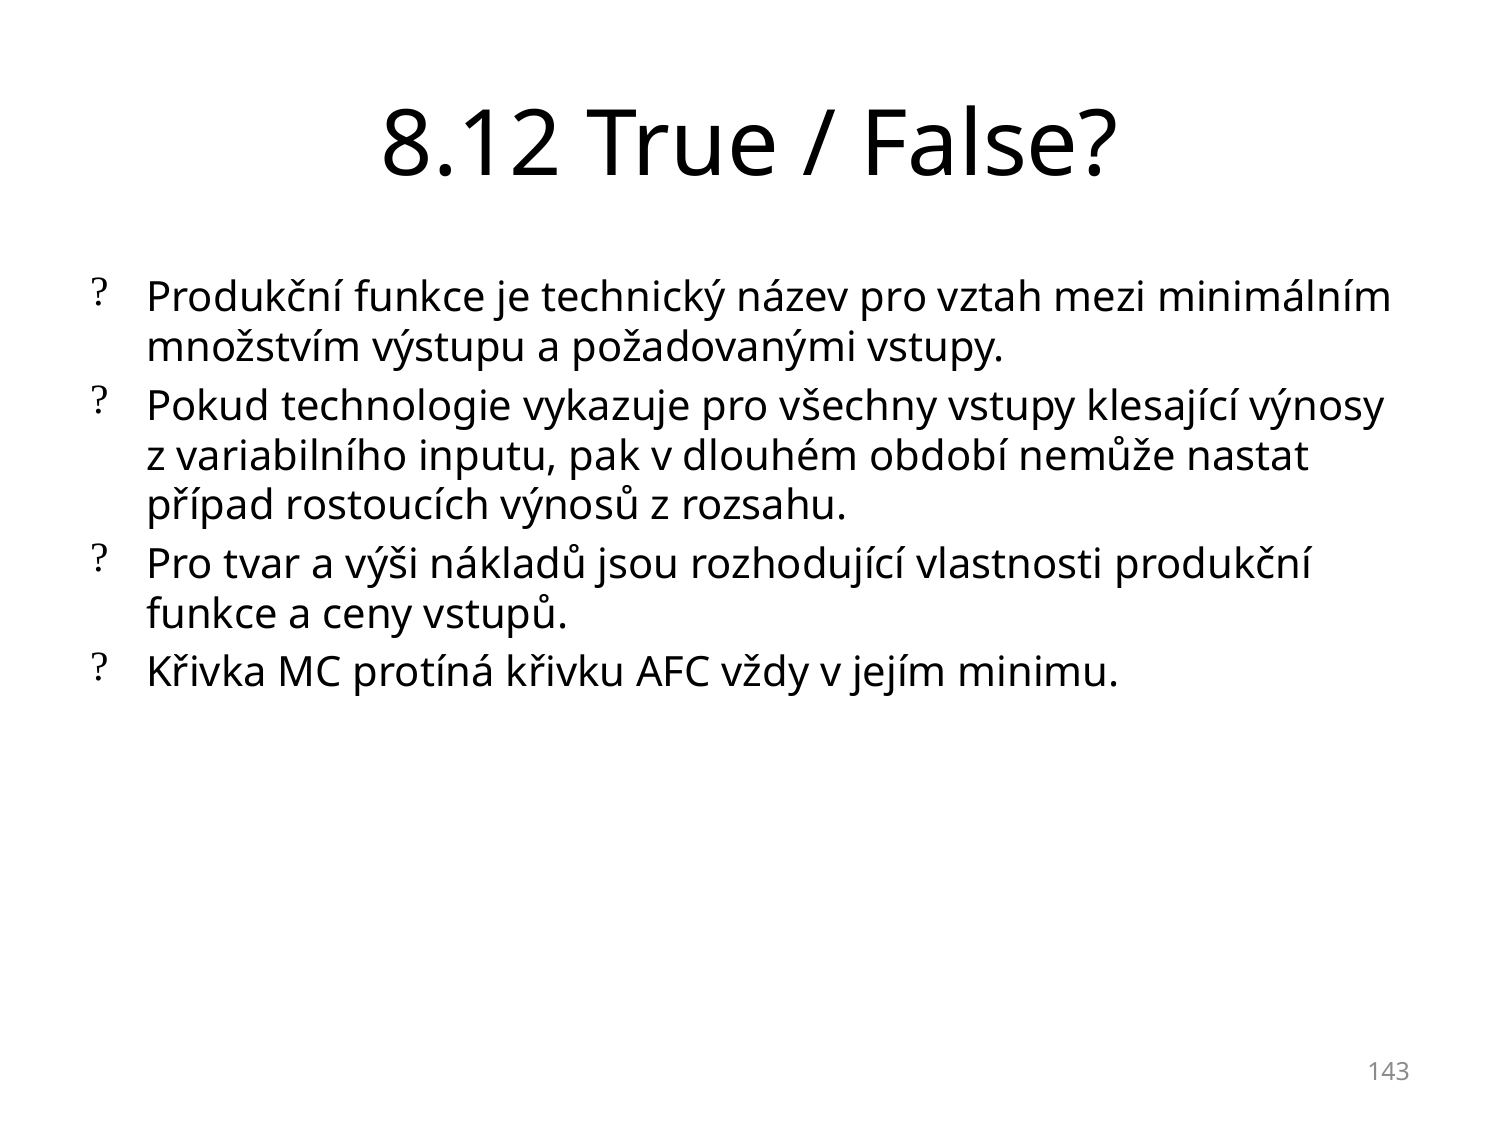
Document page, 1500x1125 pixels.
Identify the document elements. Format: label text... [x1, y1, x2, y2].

list Produkční funkce je technický název pro vztah mezi minimálním množstvím výstupu a požadovanými vstupy. Pokud technologie vykazuje pro všechny vstupy klesající výnosy z variabilního inputu, pak v dlouhém období nemůže nastat případ rostoucích výnosů z rozsahu. Pro tvar a výši nákladů jsou rozhodující vlastnosti produkční funkce a ceny vstupů. Křivka MC protíná křivku AFC vždy v jejím minimu. [75, 262, 1425, 1005]
title 8.12 True / False? [75, 45, 1425, 233]
slide_number 143 [1074, 1042, 1425, 1103]
